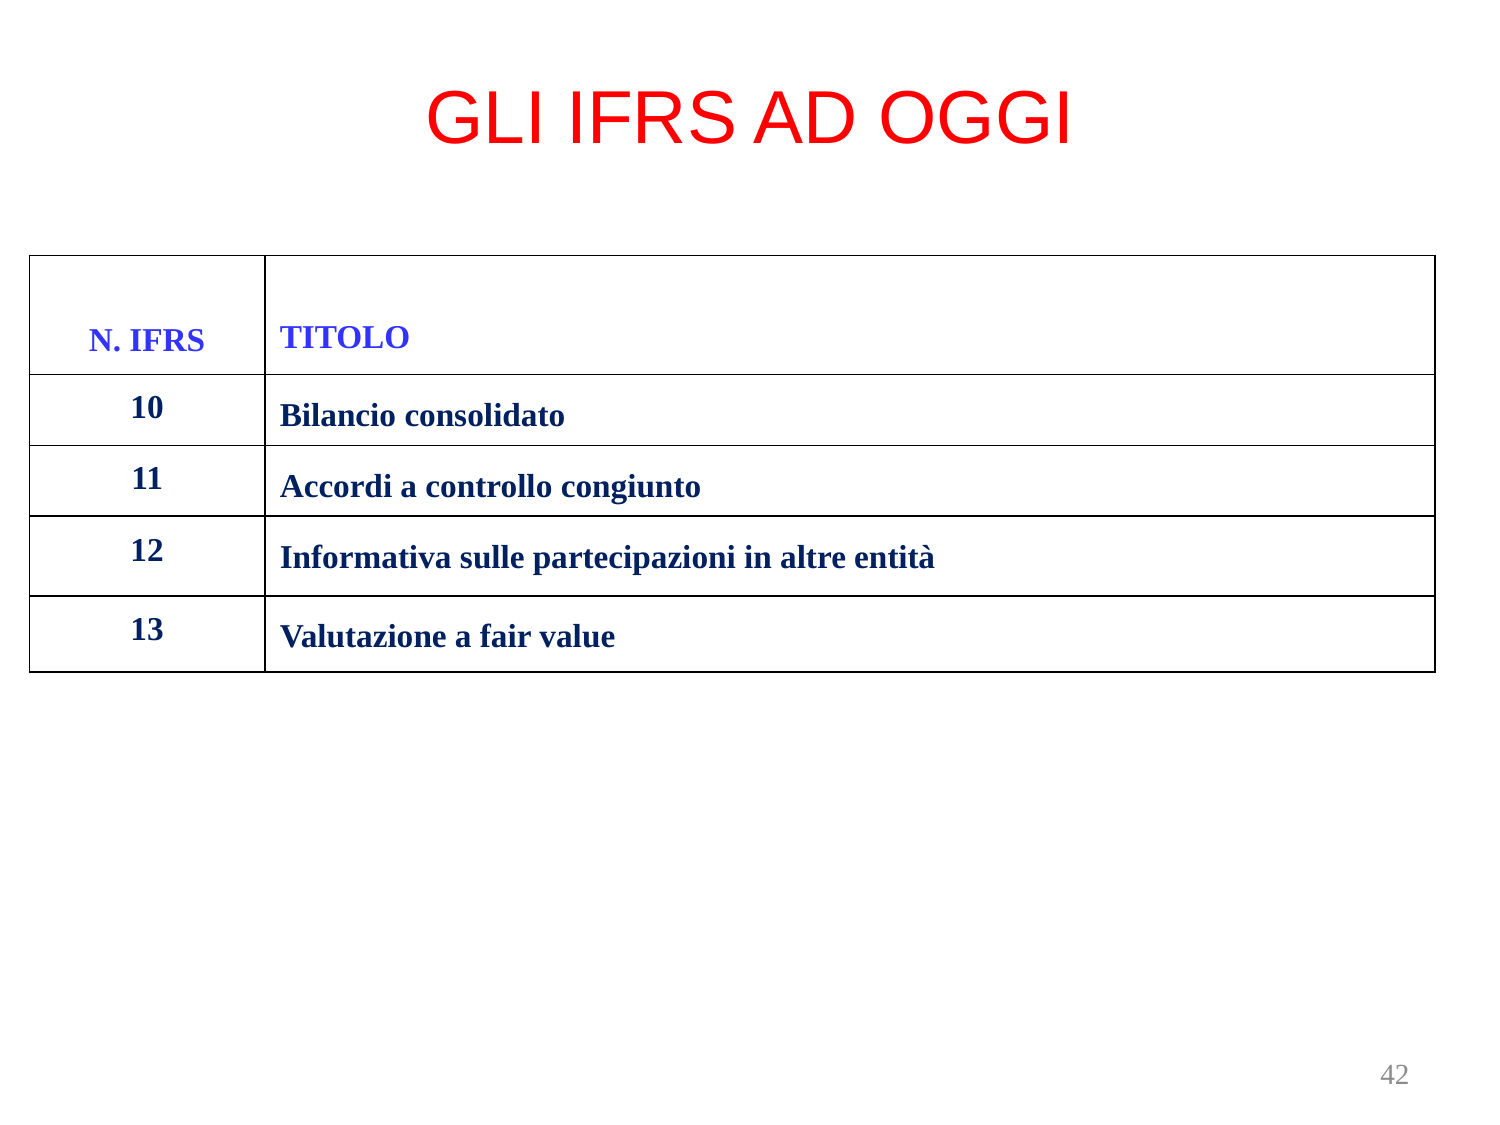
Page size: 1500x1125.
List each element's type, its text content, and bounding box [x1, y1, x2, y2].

table_header N. IFRS [30, 256, 264, 374]
slide_number 42 [1074, 1042, 1425, 1103]
table_cell 10 [30, 375, 264, 445]
table_cell Informativa sulle partecipazioni in altre entità [266, 517, 1434, 595]
table_cell 12 [30, 517, 264, 595]
table_cell Accordi a controllo congiunto [266, 446, 1434, 515]
table_cell 13 [30, 597, 264, 671]
table_cell Bilancio consolidato [266, 375, 1434, 445]
text_box GLI IFRS AD OGGI [0, 0, 1500, 228]
table_header TITOLO [266, 256, 1434, 374]
table_cell 11 [30, 446, 264, 515]
table_cell Valutazione a fair value [266, 597, 1434, 671]
